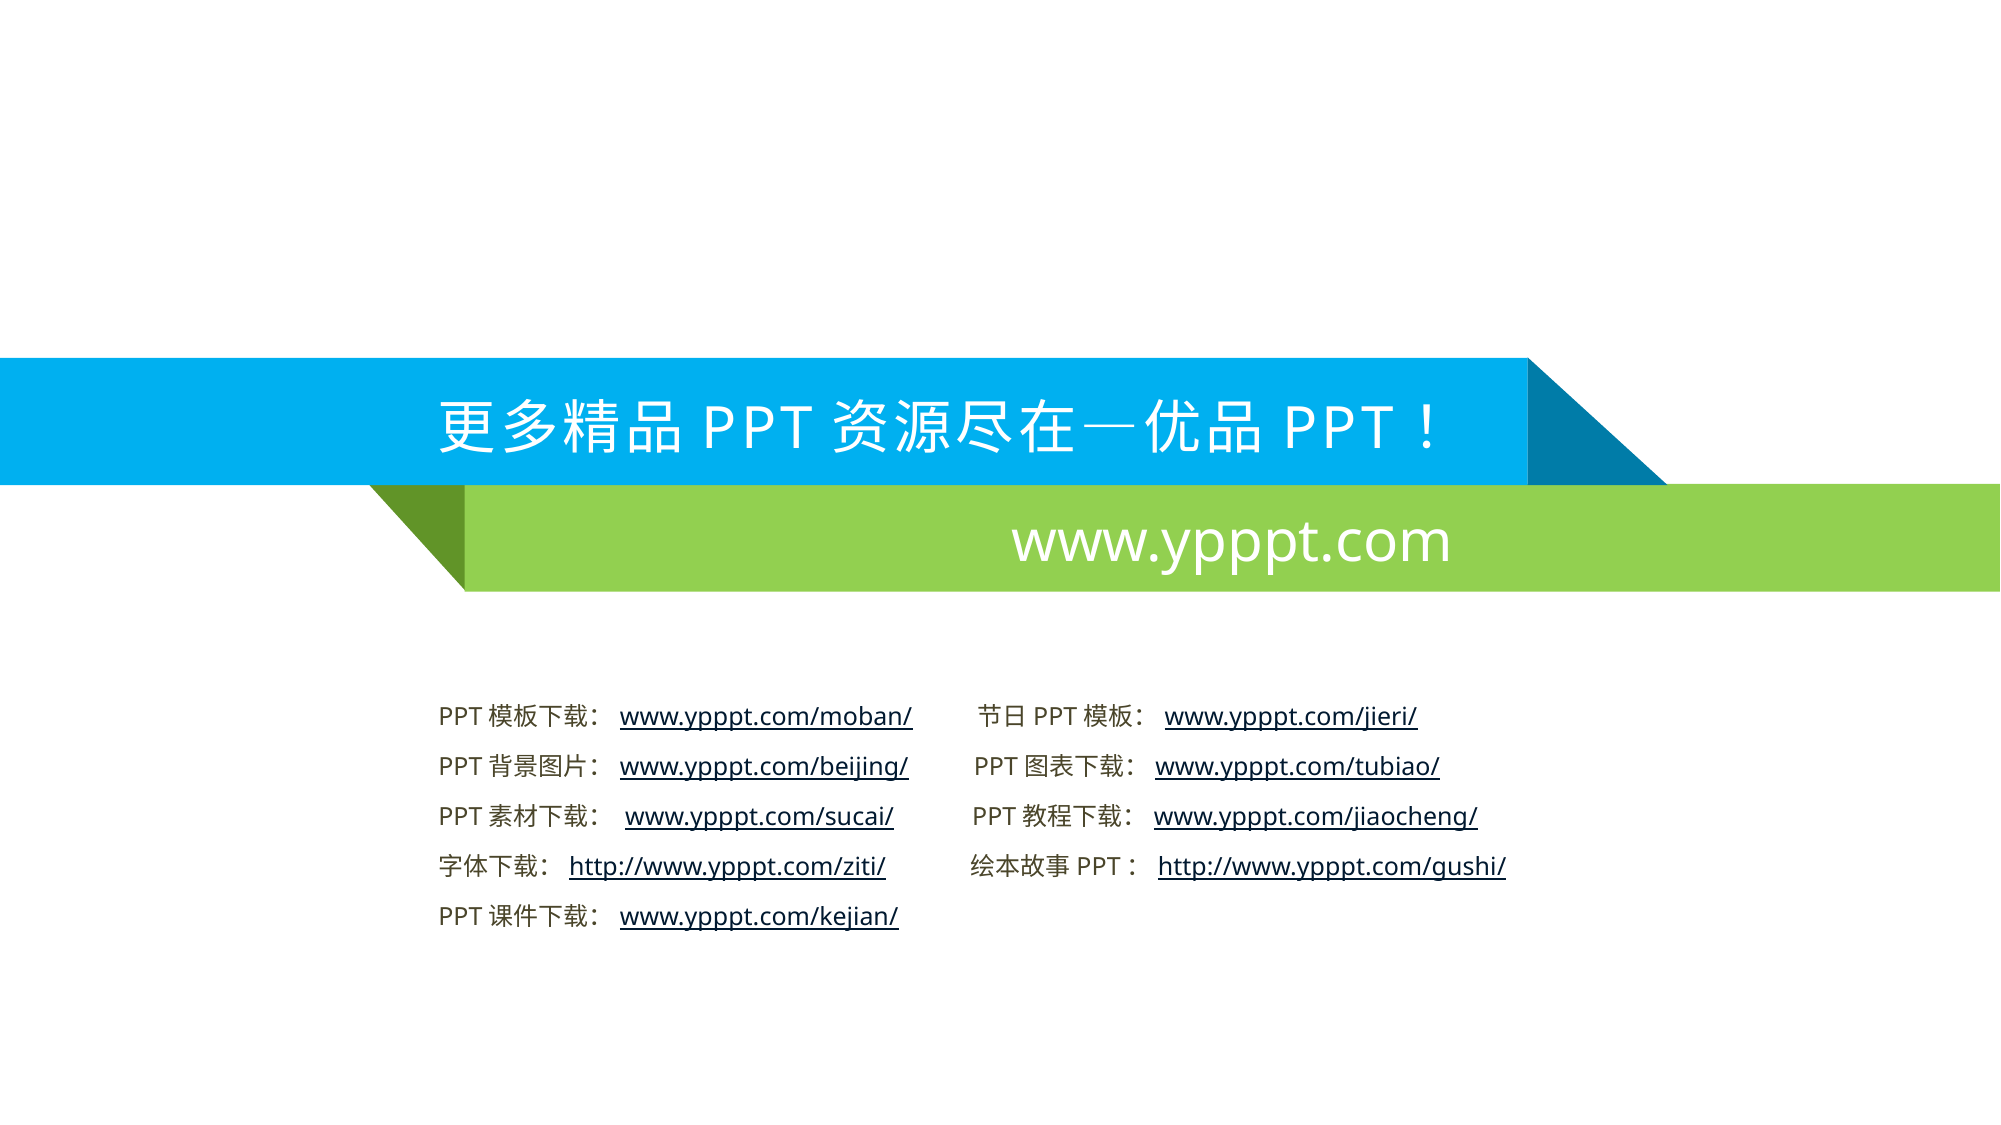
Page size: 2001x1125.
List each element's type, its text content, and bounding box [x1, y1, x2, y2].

text_box 更多精品PPT资源尽在—优品PPT！ [0, 357, 1526, 486]
text_box [368, 486, 463, 590]
text_box PPT模板下载：www.ypppt.com/moban/ 节日PPT模板：www.ypppt.com/jieri/ PPT背景图片：www.ypppt.com/beijing/ PPT图表下载：www.ypppt.com/tubiao/ PPT素材下载： www.ypppt.com/sucai/ PPT教程下载：www.ypppt.com/jiaocheng/ 字体下载：http://www.ypppt.com/ziti/ 绘本故事PPT：http://www.ypppt.com/gushi/ PPT课件下载：www.ypppt.com/kejian/ [423, 643, 1557, 977]
text_box [1526, 354, 1671, 487]
text_box www.ypppt.com [463, 483, 2000, 593]
